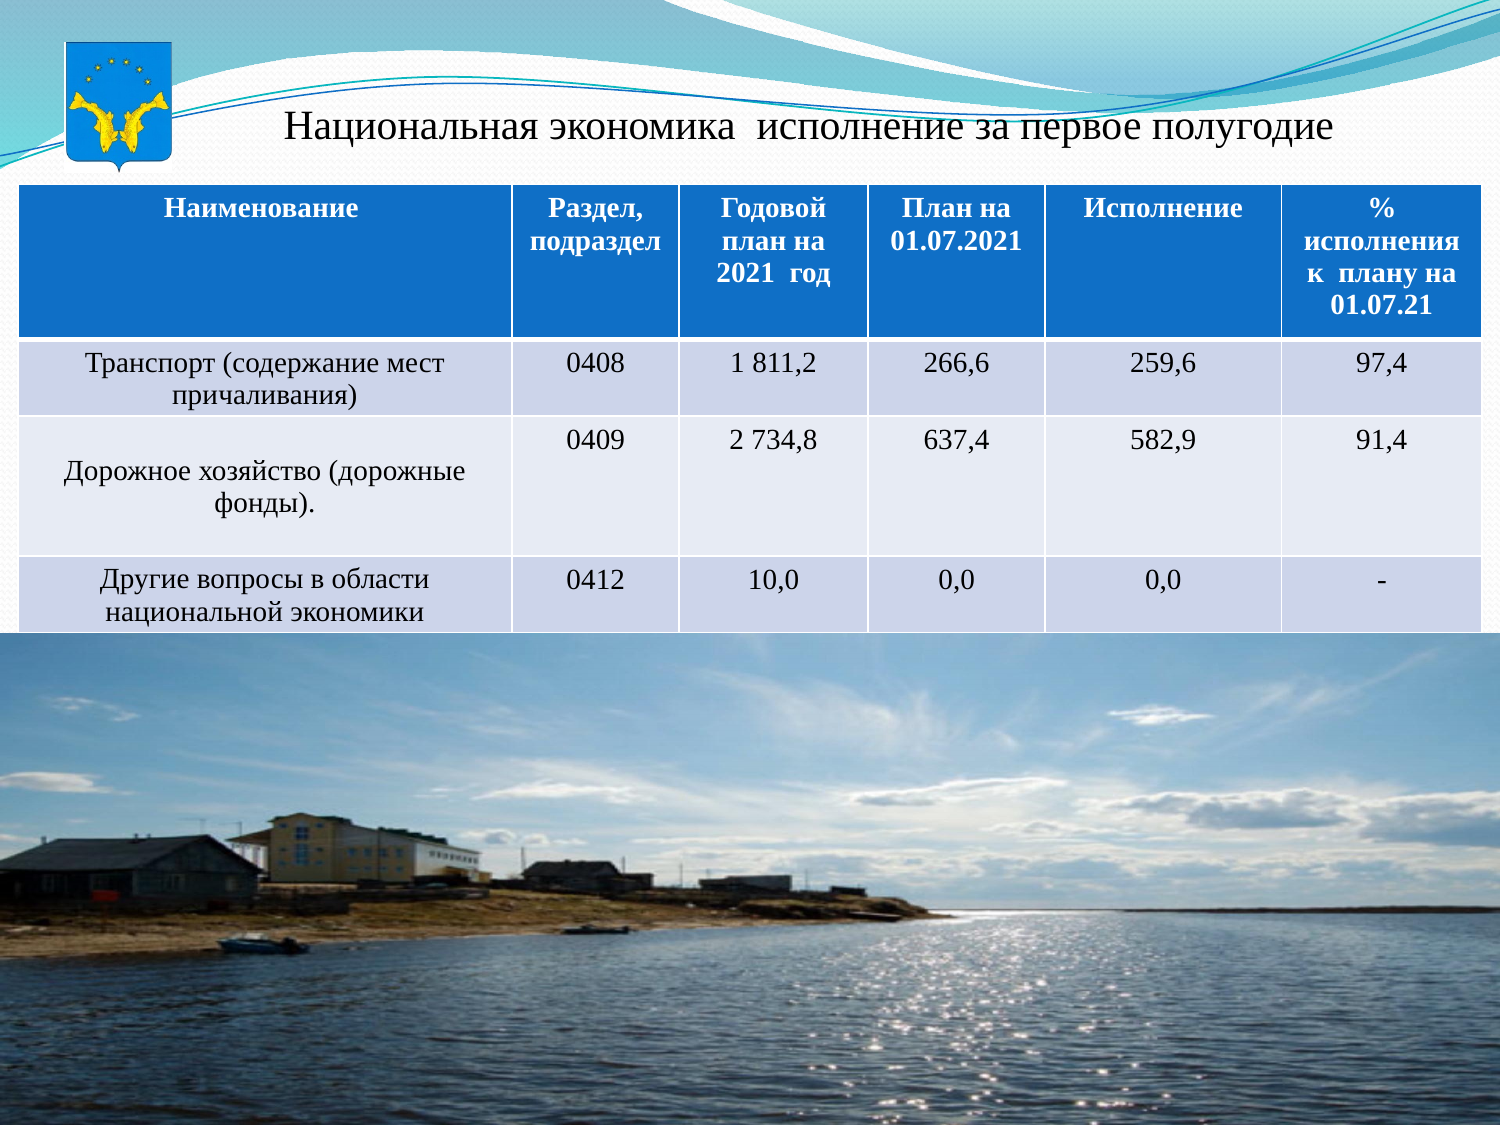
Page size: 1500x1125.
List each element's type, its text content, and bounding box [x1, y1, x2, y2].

table_cell 0408 [513, 342, 678, 415]
table_header План на 01.07.2021 [869, 185, 1044, 337]
table_header Исполнение [1046, 185, 1281, 337]
table_cell 266,6 [869, 342, 1044, 415]
table_cell 0412 [513, 557, 678, 632]
table_cell 637,4 [869, 417, 1044, 555]
table_cell Другие вопросы в области национальной экономики [19, 557, 511, 632]
table_header % исполнения к плану на 01.07.21 [1282, 185, 1481, 337]
picture [64, 42, 172, 173]
table_header Раздел, подраздел [513, 185, 678, 337]
table_cell 582,9 [1046, 417, 1281, 555]
table_cell 0409 [513, 417, 678, 555]
table_cell Дорожное хозяйство (дорожные фонды). [19, 417, 511, 555]
table_header Наименование [19, 185, 511, 337]
table_cell 259,6 [1046, 342, 1281, 415]
table_cell 2 734,8 [680, 417, 867, 555]
table_header Годовой план на 2021 год [680, 185, 867, 337]
table_cell 91,4 [1282, 417, 1481, 555]
table_cell - [1282, 557, 1481, 632]
table_cell 10,0 [680, 557, 867, 632]
table_cell 0,0 [869, 557, 1044, 632]
table_cell 97,4 [1282, 342, 1481, 415]
picture [0, 633, 1500, 1125]
table_cell Транспорт (содержание мест причаливания) [19, 342, 511, 415]
table_cell 0,0 [1046, 557, 1281, 632]
text_box Национальная экономика исполнение за первое полугодие [206, 90, 1412, 155]
table_cell 1 811,2 [680, 342, 867, 415]
